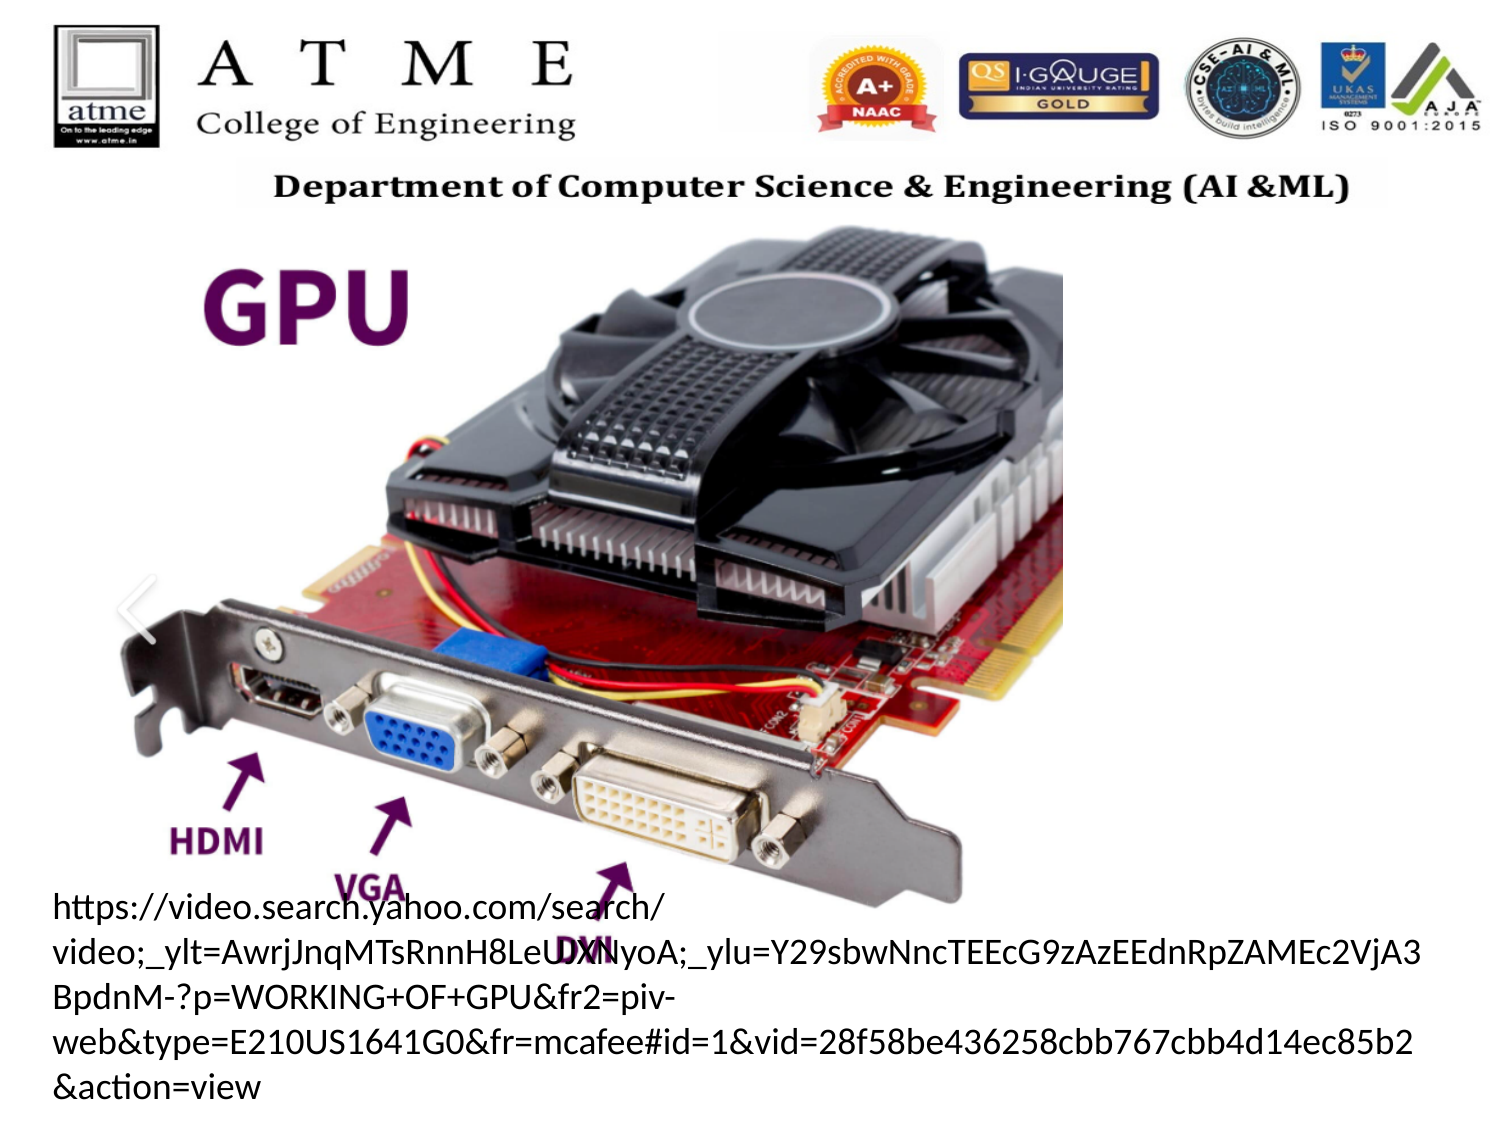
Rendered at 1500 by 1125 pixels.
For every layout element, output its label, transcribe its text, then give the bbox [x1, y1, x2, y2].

text_box https://video.search.yahoo.com/search/video;_ylt=AwrjJnqMTsRnnH8LeUJXNyoA;_ylu=Y29sbwNncTEEcG9zAzEEdnRpZAMEc2VjA3BpdnM-?p=WORKING+OF+GPU&fr2=piv-web&type=E210US1641G0&fr=mcafee#id=1&vid=28f58be436258cbb767cbb4d14ec85b2&action=view [37, 874, 1450, 1115]
picture [24, 0, 1500, 976]
